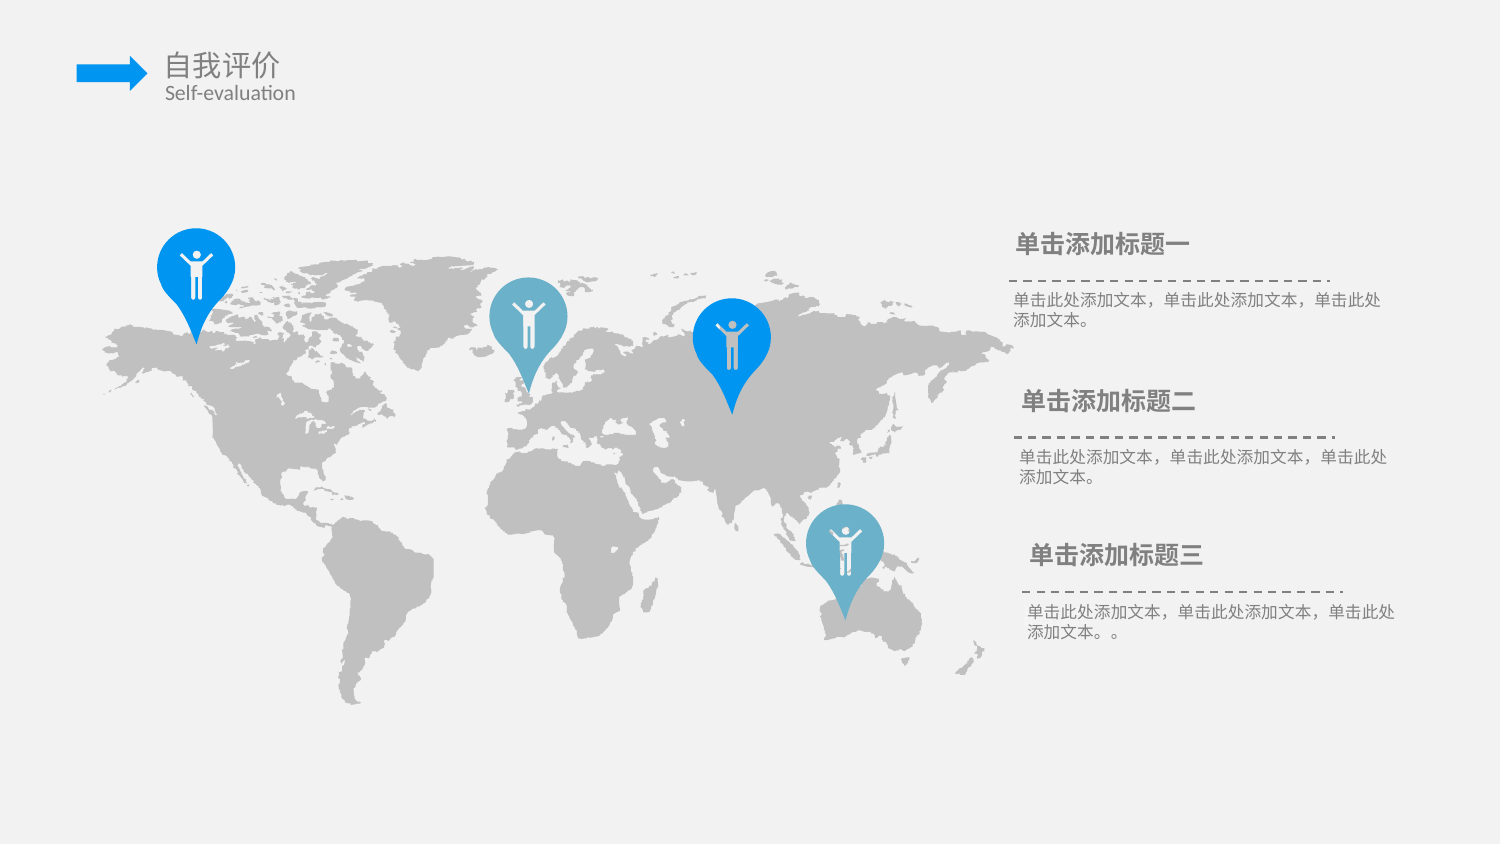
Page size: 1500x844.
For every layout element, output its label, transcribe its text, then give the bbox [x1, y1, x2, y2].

text_box 单击添加标题三 [1018, 532, 1220, 578]
text_box 单击此处添加文本，单击此处添加文本，单击此处添加文本。 [1018, 282, 1409, 338]
text_box 单击此处添加文本，单击此处添加文本，单击此处添加文本。 [1018, 439, 1412, 495]
text_box 单击添加标题一 [1000, 221, 1206, 266]
text_box 单击此处添加文本，单击此处添加文本，单击此处添加文本。。 [1018, 594, 1424, 650]
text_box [101, 255, 1015, 706]
text_box [157, 226, 236, 254]
text_box 单击添加标题二 [1018, 377, 1212, 423]
